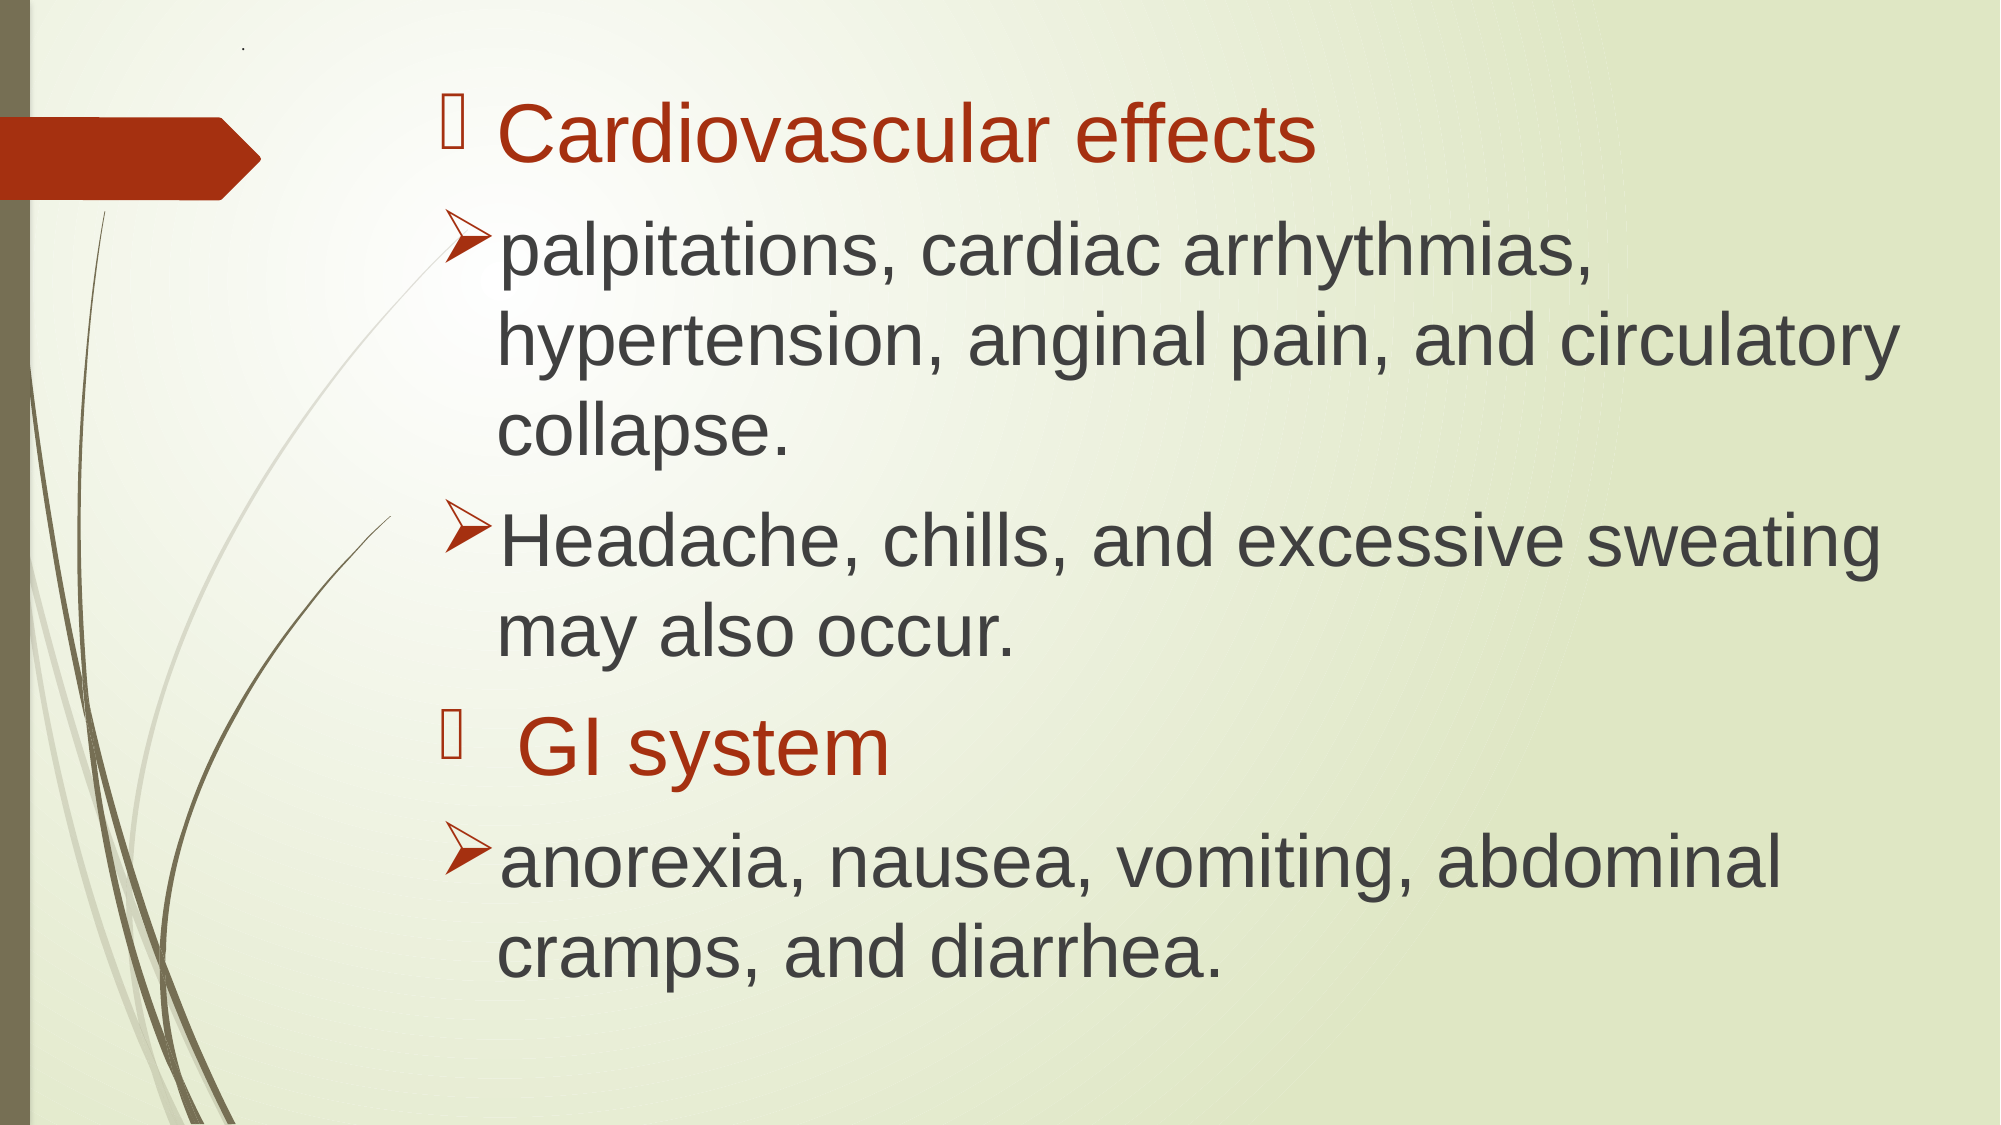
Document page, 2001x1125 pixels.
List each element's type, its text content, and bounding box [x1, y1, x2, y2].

list Cardiovascular effects palpitations, cardiac arrhythmias, hypertension, anginal pain, and circulatory collapse. Headache, chills, and excessive sweating may also occur. GI system anorexia, nausea, vomiting, abdominal cramps, and diarrhea. [424, 71, 1953, 1085]
title . [241, 26, 249, 105]
